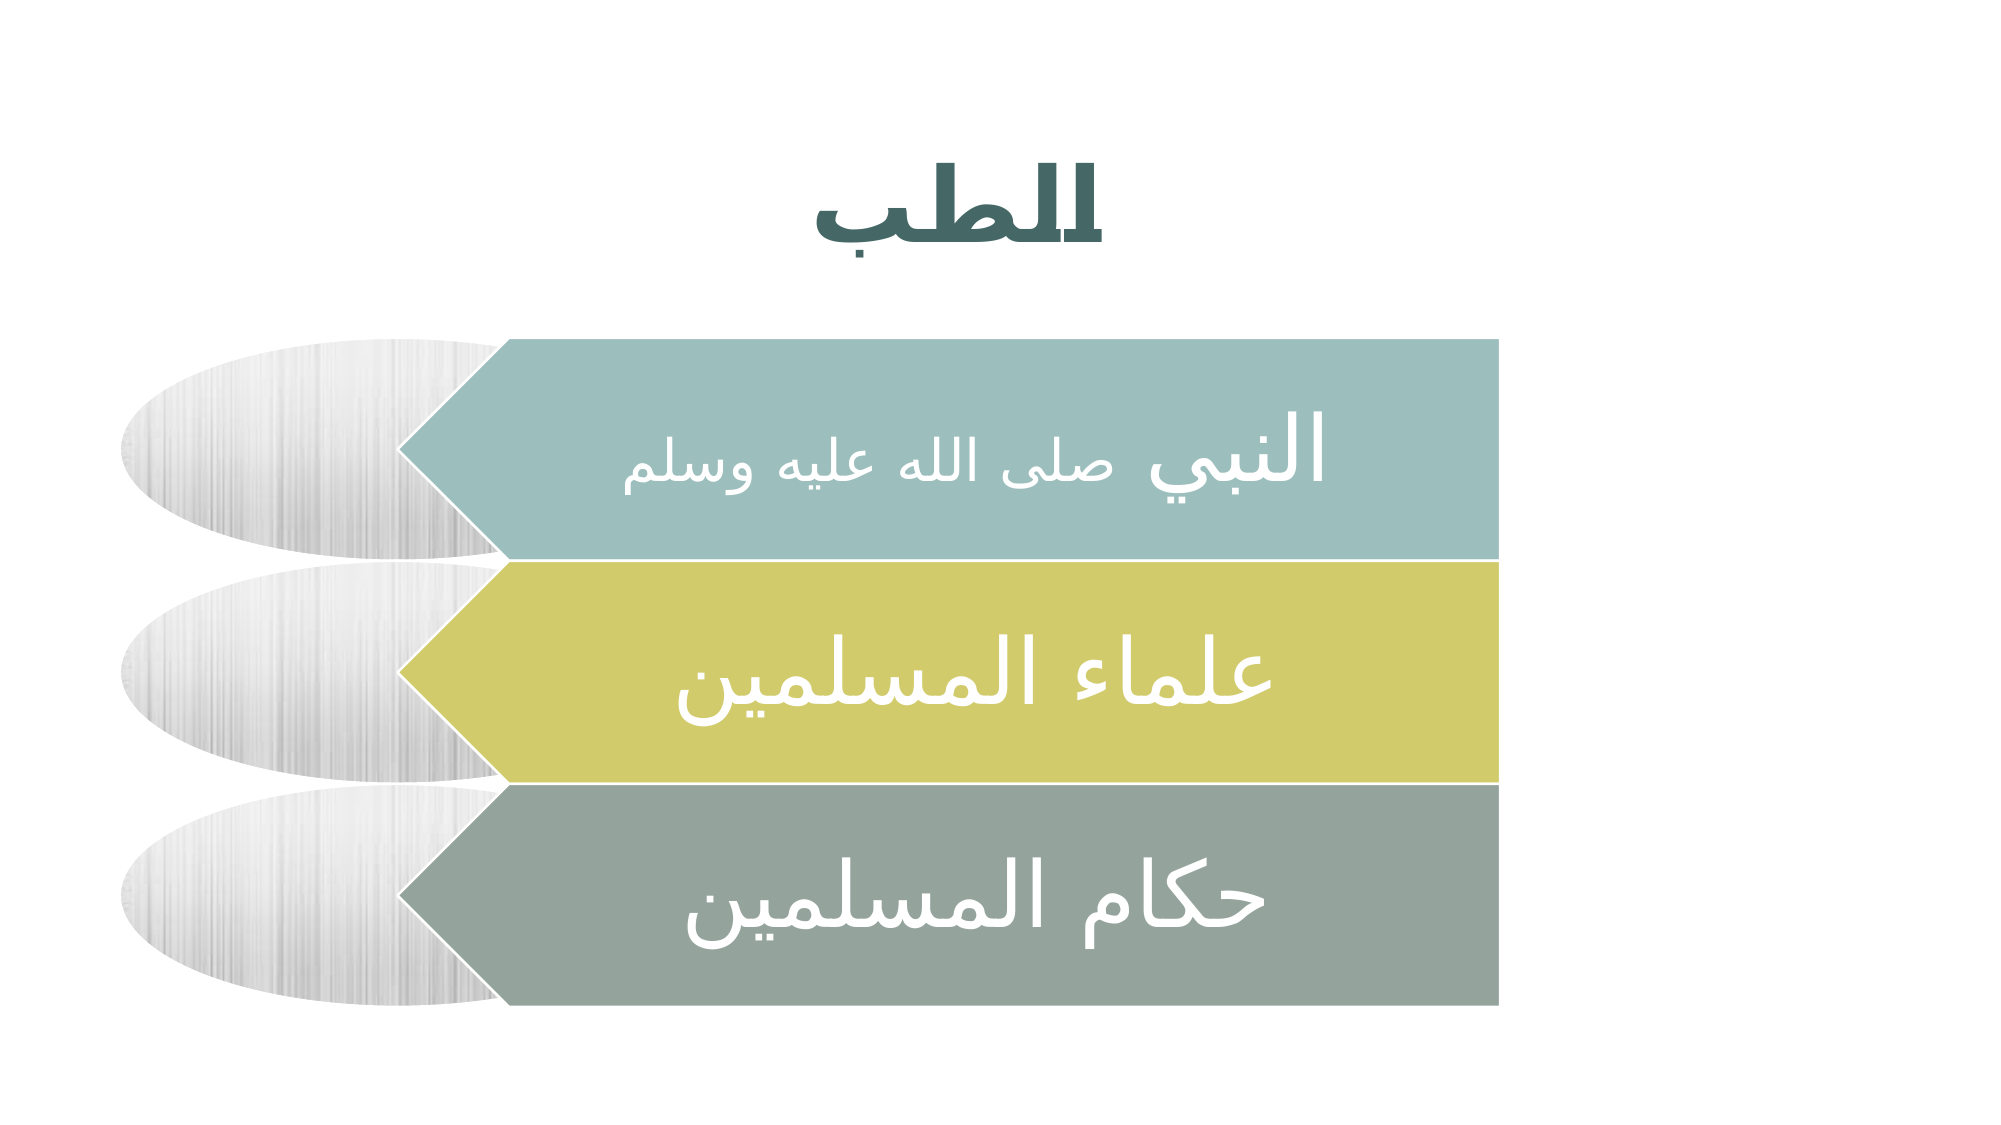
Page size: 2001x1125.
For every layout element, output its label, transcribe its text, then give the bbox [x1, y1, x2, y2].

text_box الطب [363, 130, 1551, 271]
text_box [119, 337, 1779, 1008]
